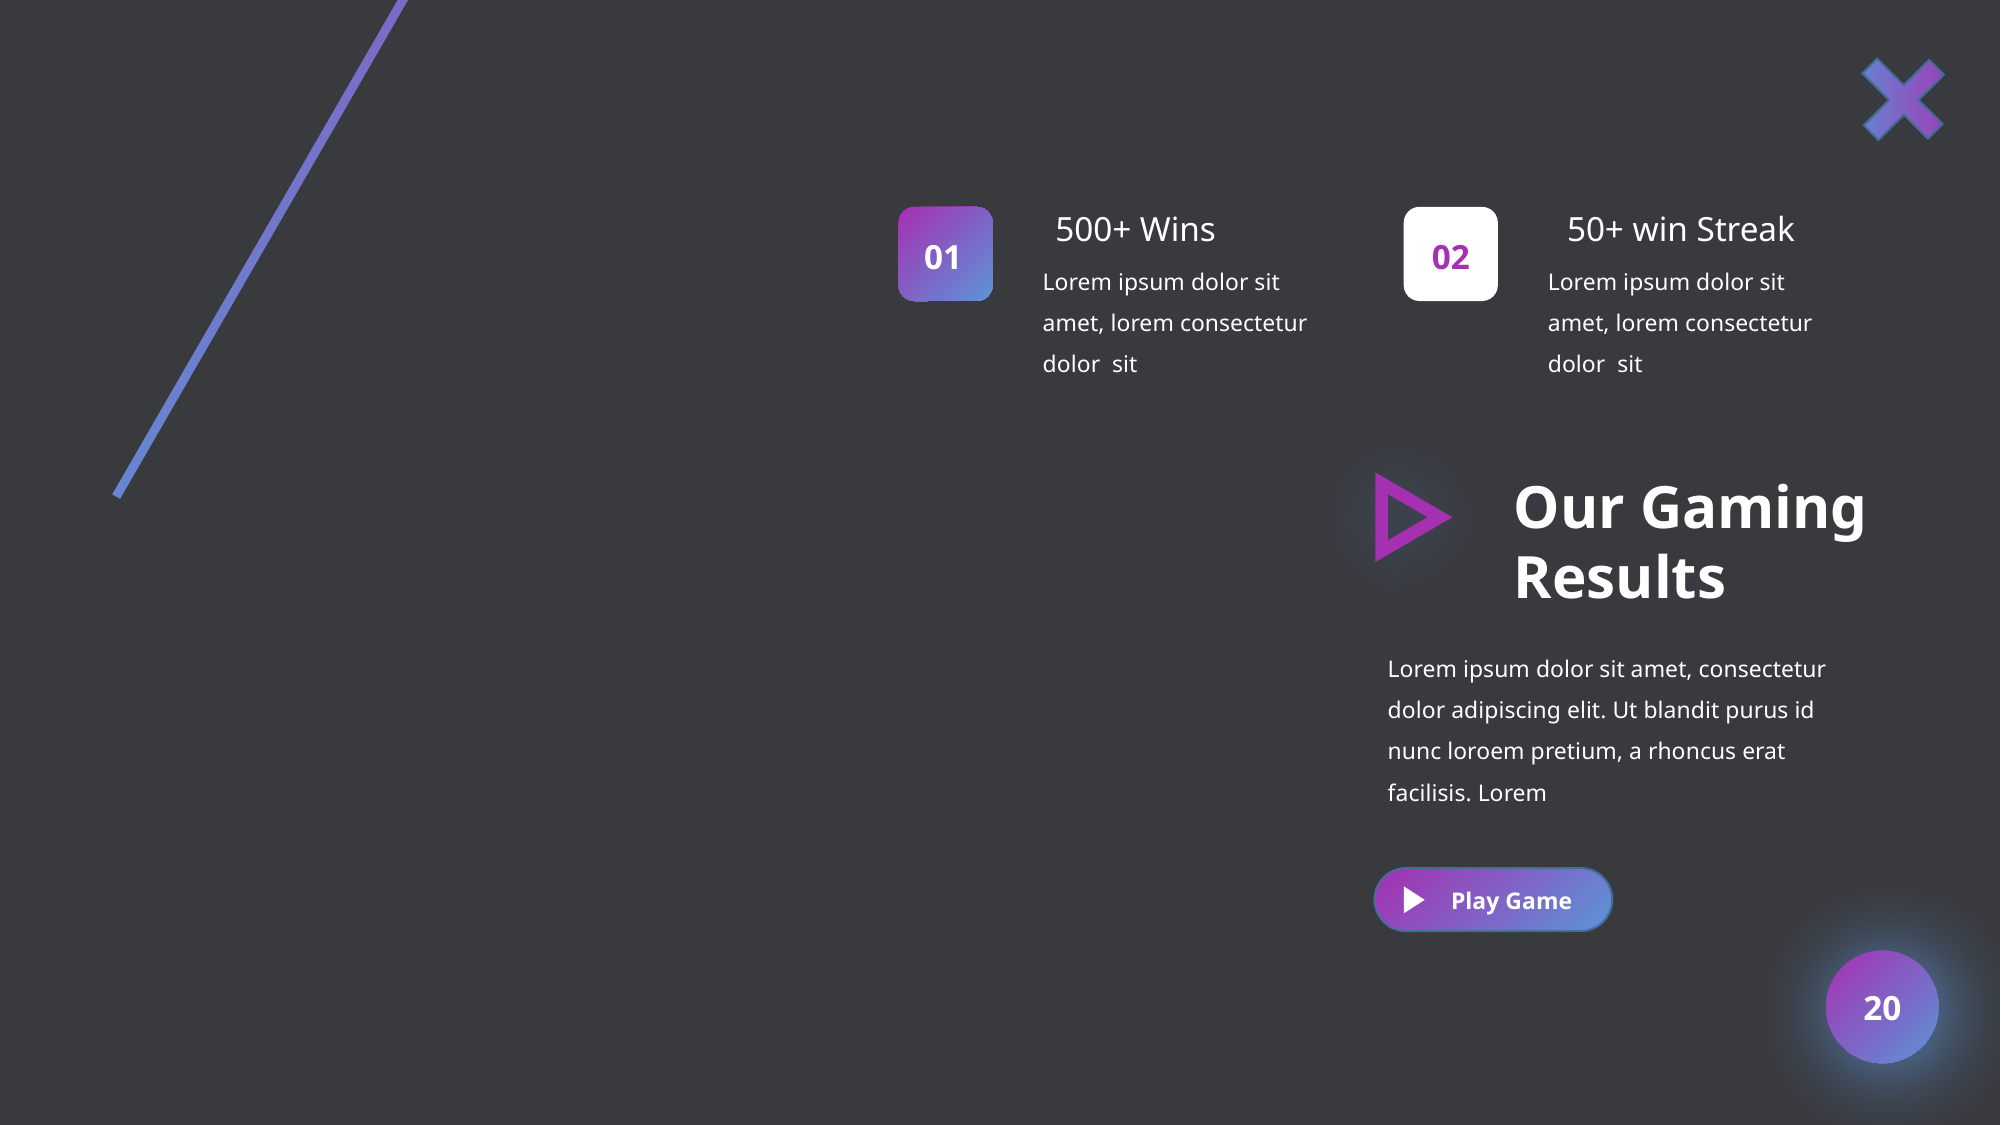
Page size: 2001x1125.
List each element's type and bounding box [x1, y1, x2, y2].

text_box [898, 200, 1359, 345]
text_box [1372, 462, 1897, 932]
text_box [1861, 57, 1946, 142]
picture [101, 60, 1178, 1064]
text_box [1403, 200, 1864, 345]
